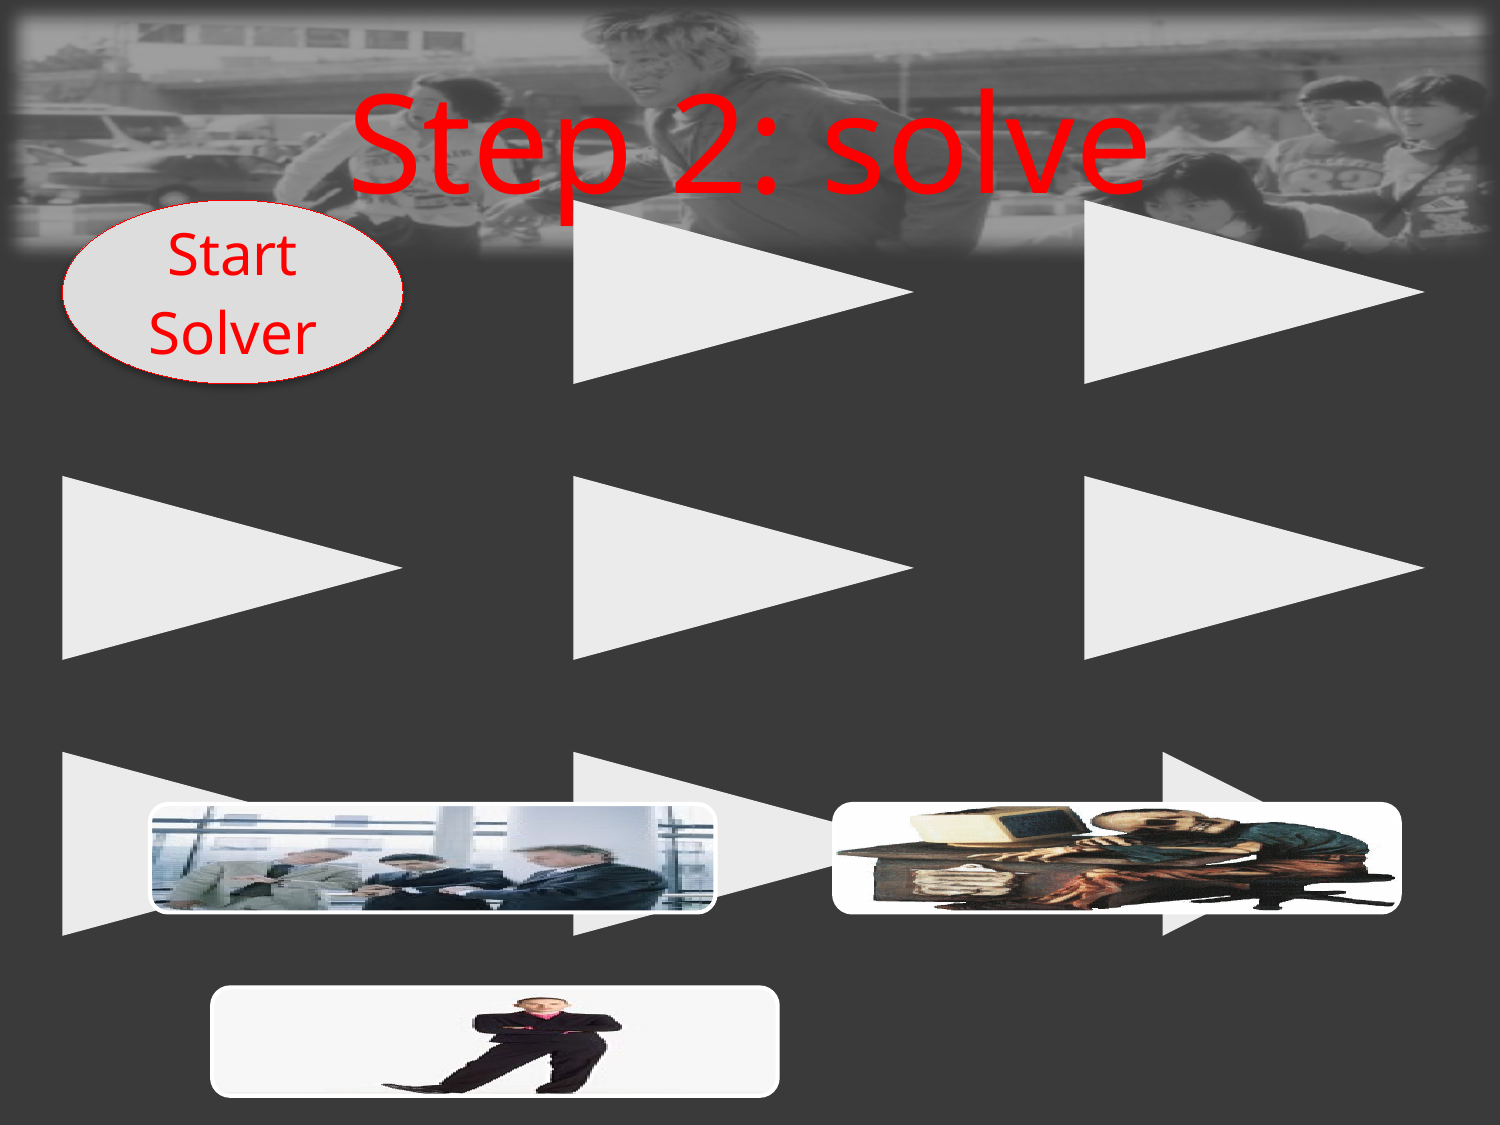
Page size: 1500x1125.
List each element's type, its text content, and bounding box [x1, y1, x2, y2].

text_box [149, 774, 1338, 1125]
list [62, 199, 1426, 788]
title Step 2: solve [75, 45, 1425, 199]
picture [1338, 807, 1397, 910]
